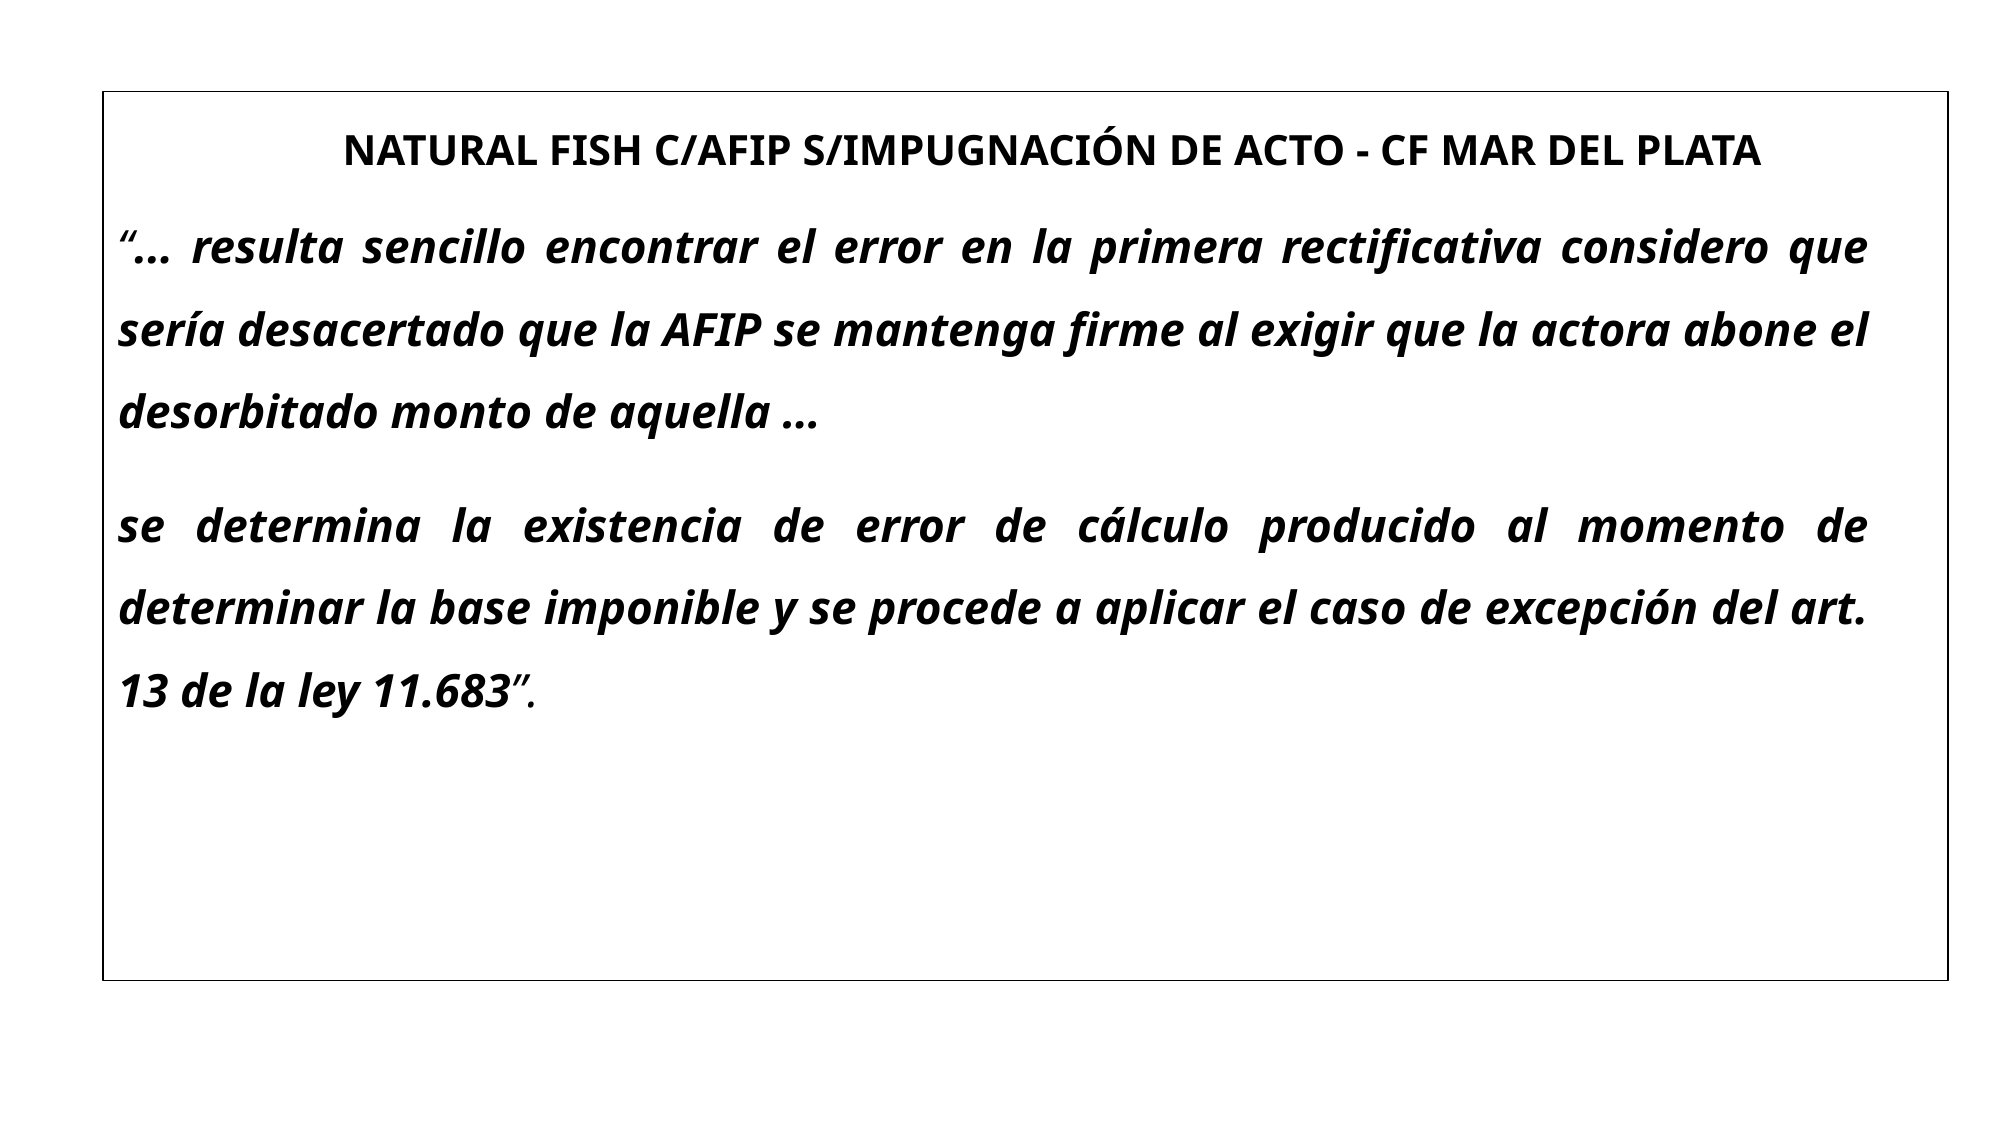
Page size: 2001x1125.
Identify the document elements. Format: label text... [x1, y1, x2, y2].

list NATURAL FISH C/AFIP S/IMPUGNACIÓN DE ACTO - CF MAR DEL PLATA “... resulta sencillo encontrar el error en la primera rectificativa considero que sería desacertado que la AFIP se mantenga firme al exigir que la actora abone el desorbitado monto de aquella … se determina la existencia de error de cálculo producido al momento de determinar la base imponible y se procede a aplicar el caso de excepción del art. 13 de la ley 11.683”. [102, 91, 1948, 981]
